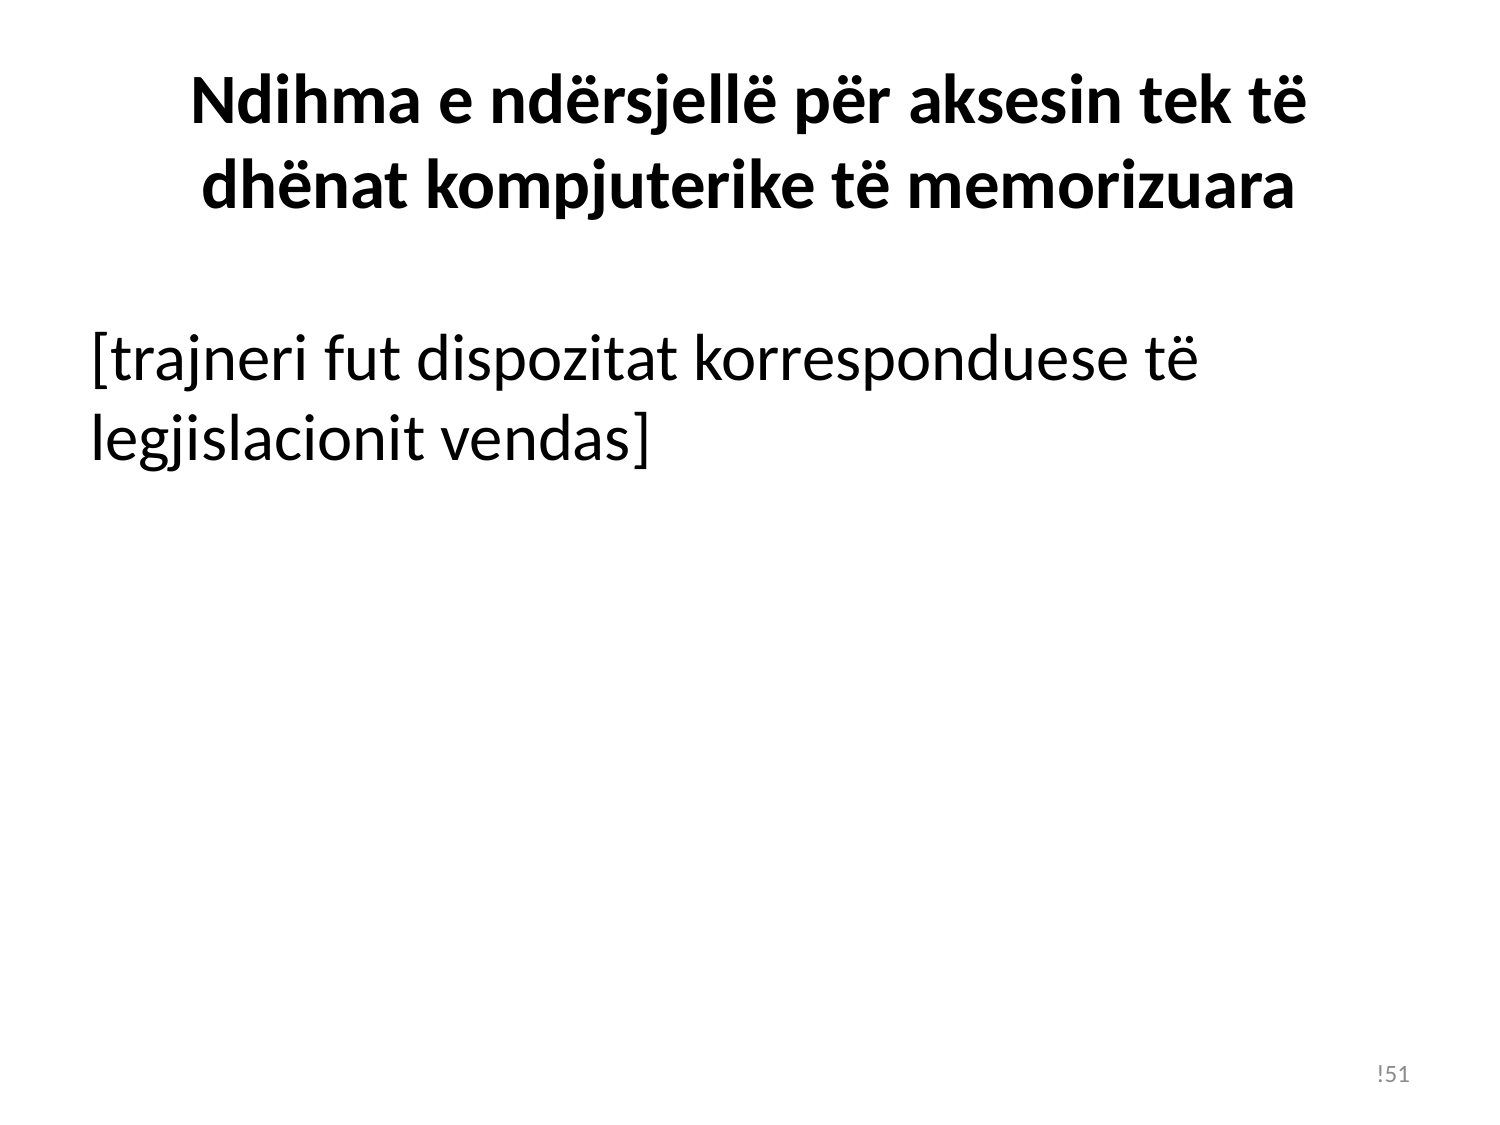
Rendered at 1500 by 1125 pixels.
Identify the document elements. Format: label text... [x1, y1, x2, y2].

slide_number !51 [1074, 1042, 1425, 1103]
list [trajneri fut dispozitat korresponduese të legjislacionit vendas] [75, 306, 1425, 1005]
title Ndihma e ndërsjellë për aksesin tek të dhënat kompjuterike të memorizuara [75, 45, 1425, 233]
